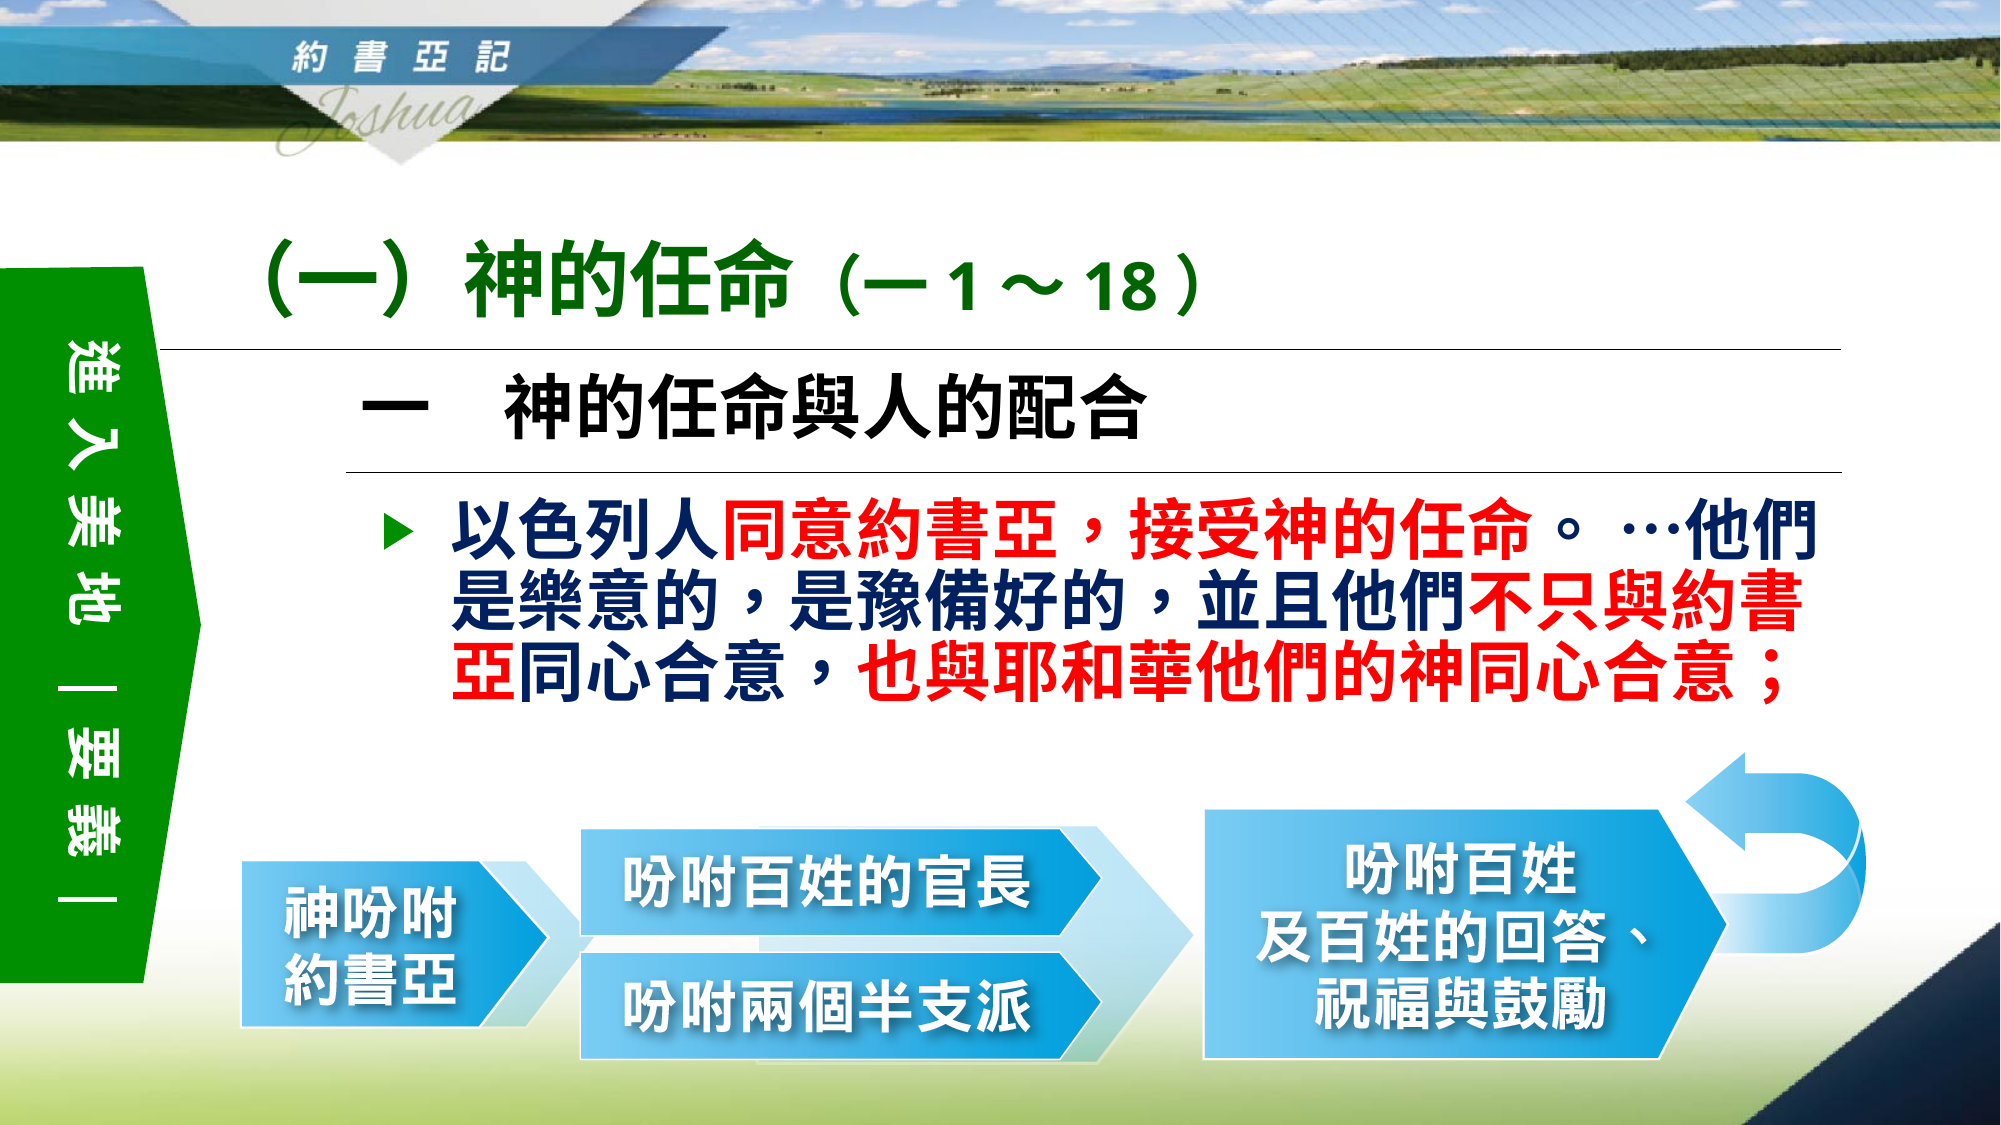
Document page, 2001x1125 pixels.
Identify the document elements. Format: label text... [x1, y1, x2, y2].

picture [0, 0, 2001, 1125]
text_box 進入美地 要義 [38, 324, 137, 744]
text_box （一）神的任命（一1～18） [198, 219, 1372, 335]
text_box [0, 265, 187, 985]
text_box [159, 349, 1915, 720]
